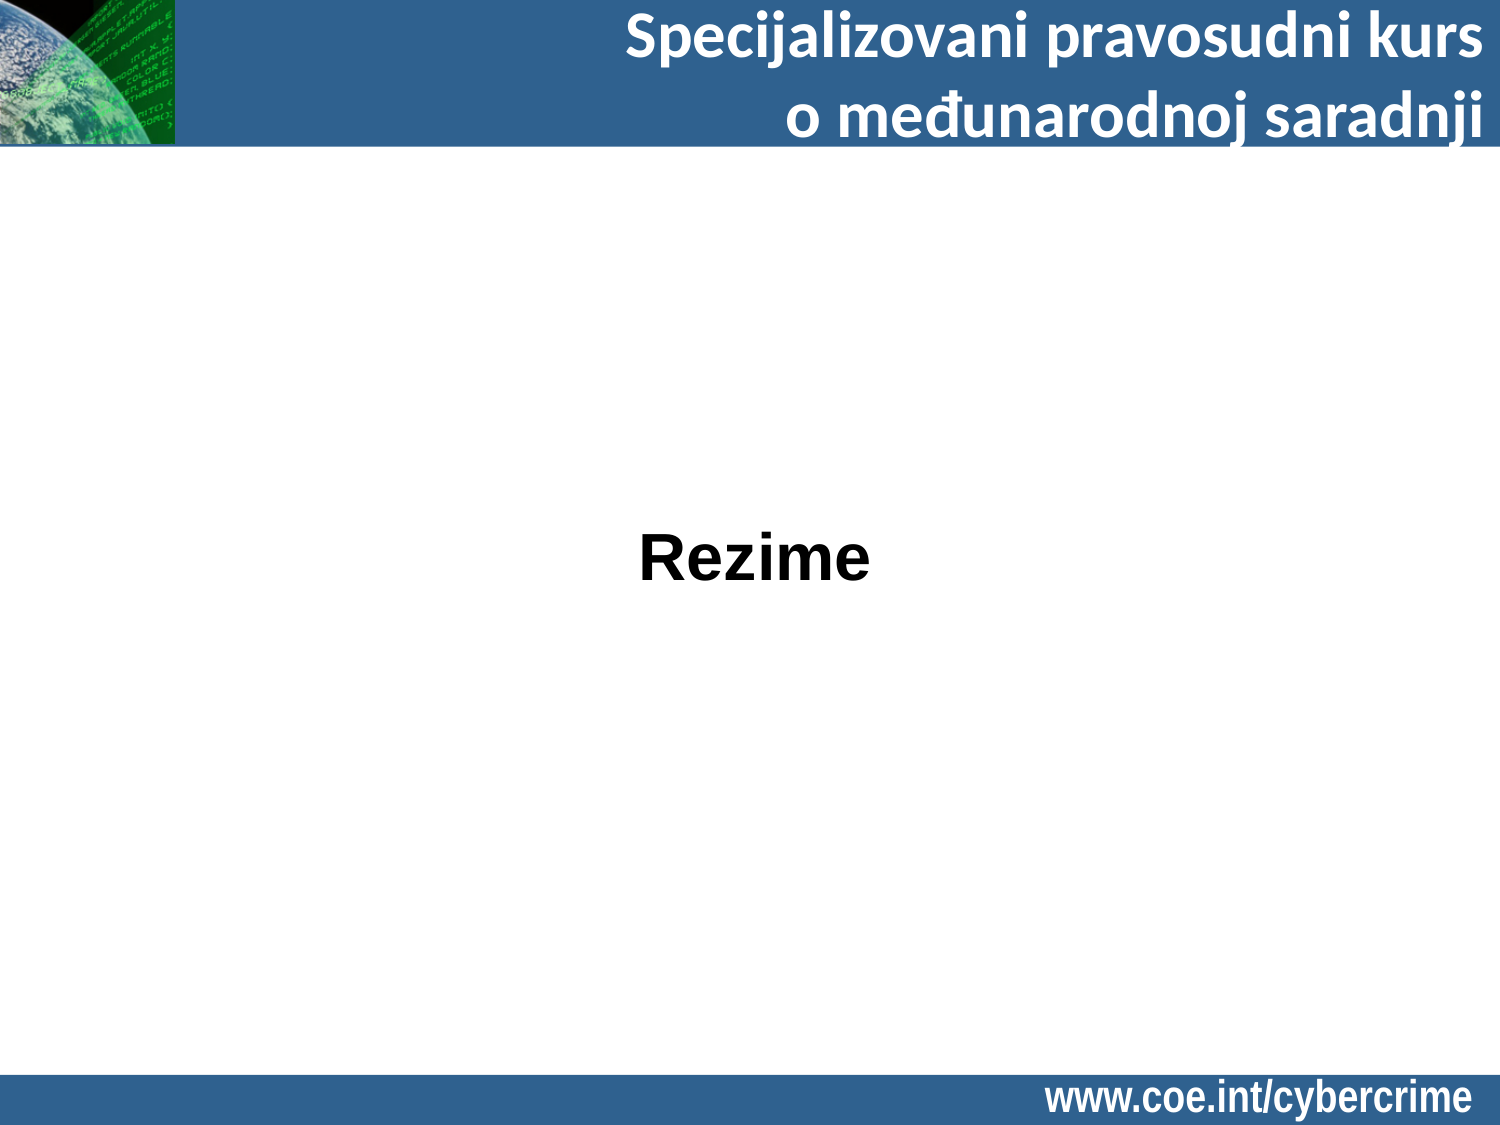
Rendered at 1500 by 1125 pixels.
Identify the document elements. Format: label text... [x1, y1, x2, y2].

text_box [0, 1073, 1030, 1125]
text_box Specijalizovani pravosudni kurs o međunarodnoj saradnji [177, 0, 1500, 149]
text_box Rezime [56, 441, 1455, 665]
picture [0, 0, 175, 144]
text_box www.coe.int/cybercrime [1030, 1059, 1500, 1125]
